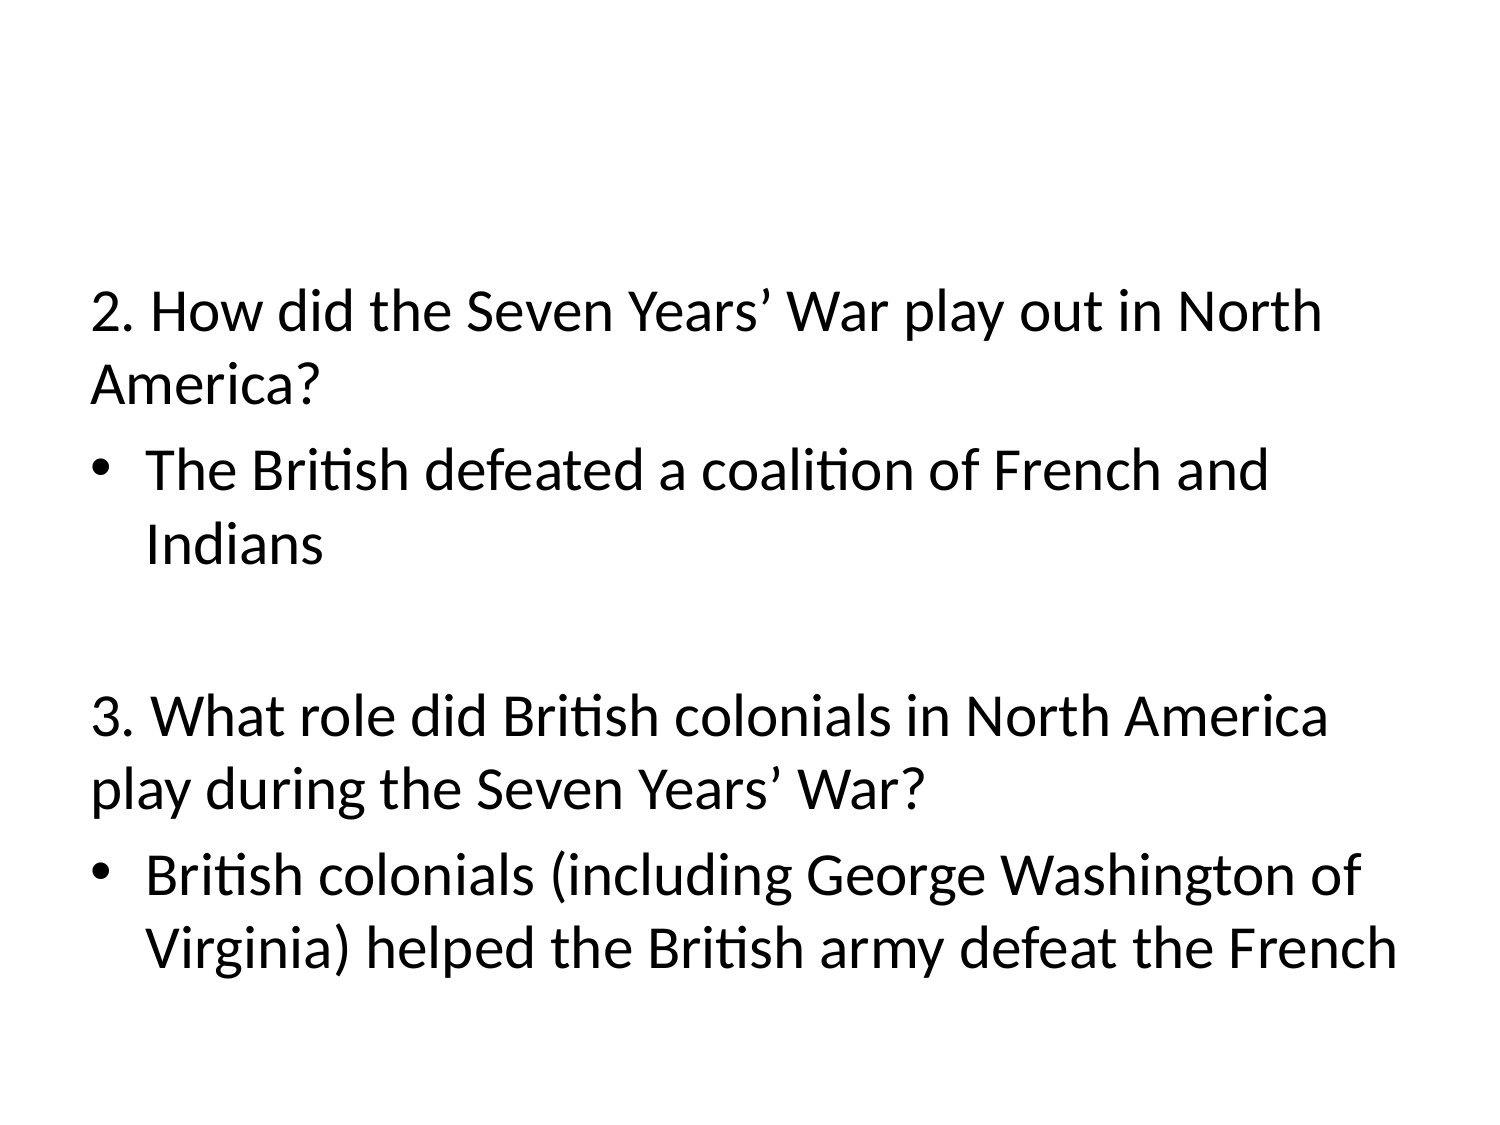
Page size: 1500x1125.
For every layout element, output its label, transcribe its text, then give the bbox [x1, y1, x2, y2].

list 2. How did the Seven Years’ War play out in North America? The British defeated a coalition of French and Indians 3. What role did British colonials in North America play during the Seven Years’ War? British colonials (including George Washington of Virginia) helped the British army defeat the French [75, 262, 1425, 1005]
